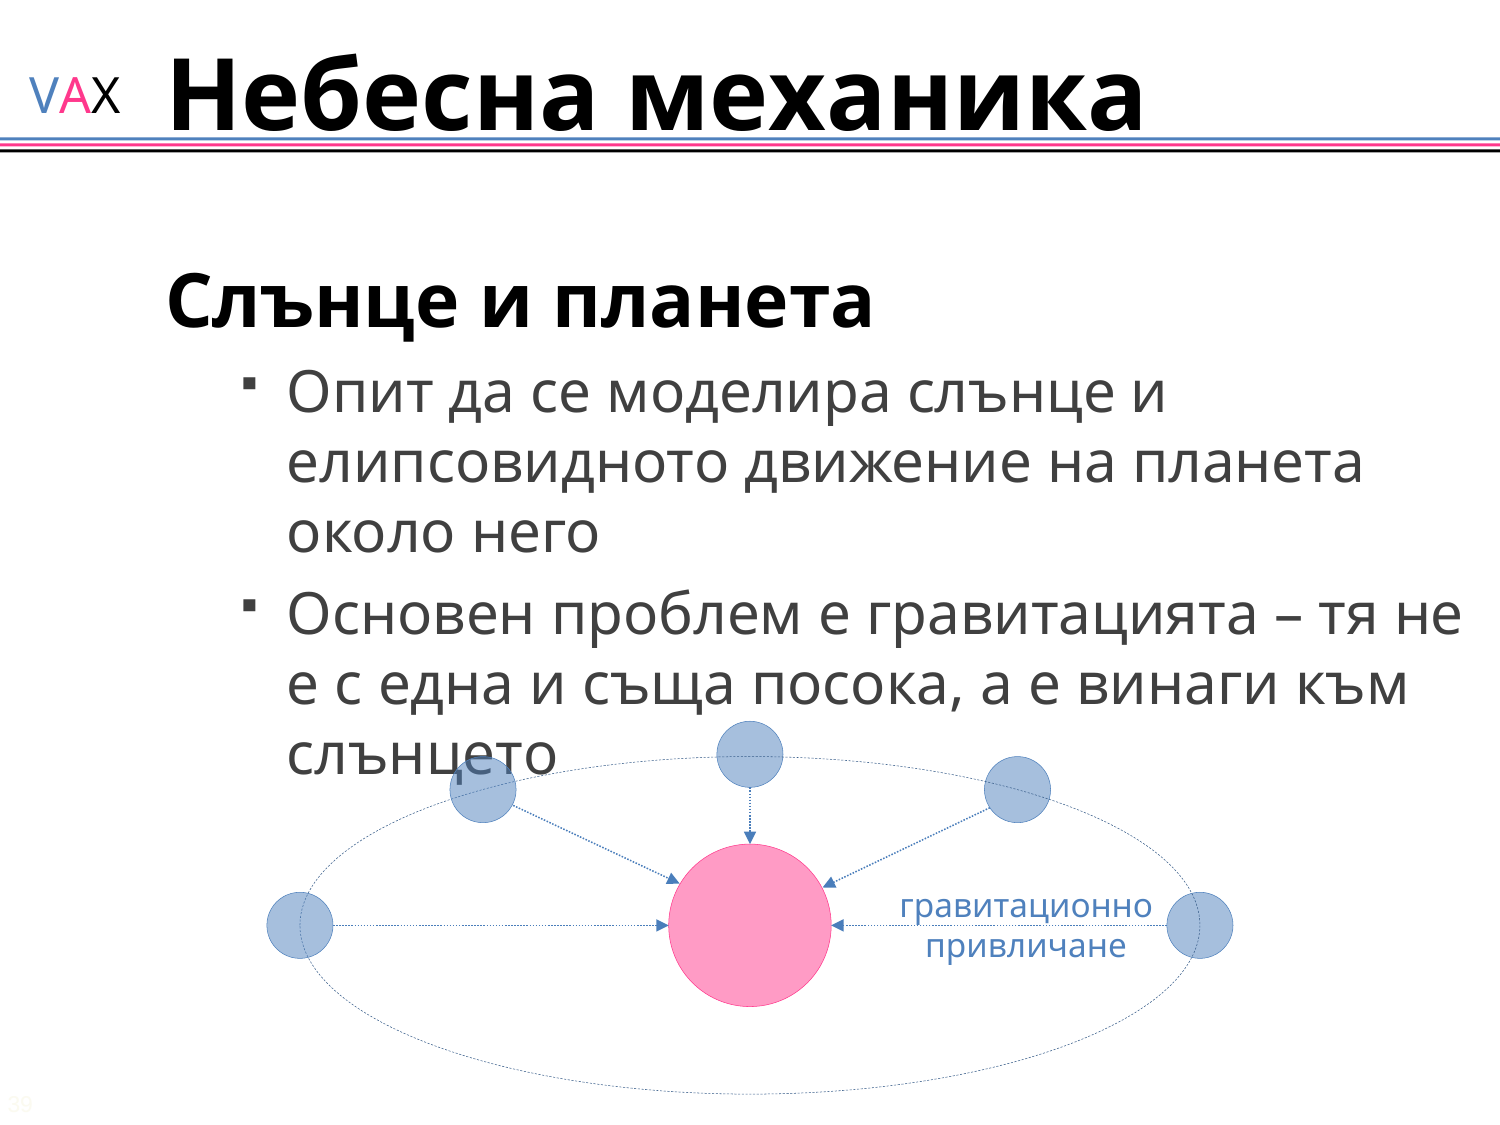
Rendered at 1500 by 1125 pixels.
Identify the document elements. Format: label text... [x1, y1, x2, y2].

text_box [714, 719, 786, 757]
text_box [822, 807, 991, 888]
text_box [512, 805, 680, 884]
text_box [447, 754, 519, 825]
text_box [307, 754, 1202, 1097]
text_box [1192, 890, 1236, 961]
title Небесна механика [0, 37, 1500, 144]
text_box гравитационно привличане [884, 877, 1168, 925]
list Слънце и планета Опит да се моделира слънце и елипсовидното движение на планета около него Основен проблем е гравитацията – тя не е с една и съща посока, а е винаги към слънцето [150, 200, 1488, 1113]
text_box гравитационно привличане [884, 931, 1168, 972]
text_box [264, 890, 336, 961]
text_box [984, 754, 1053, 799]
